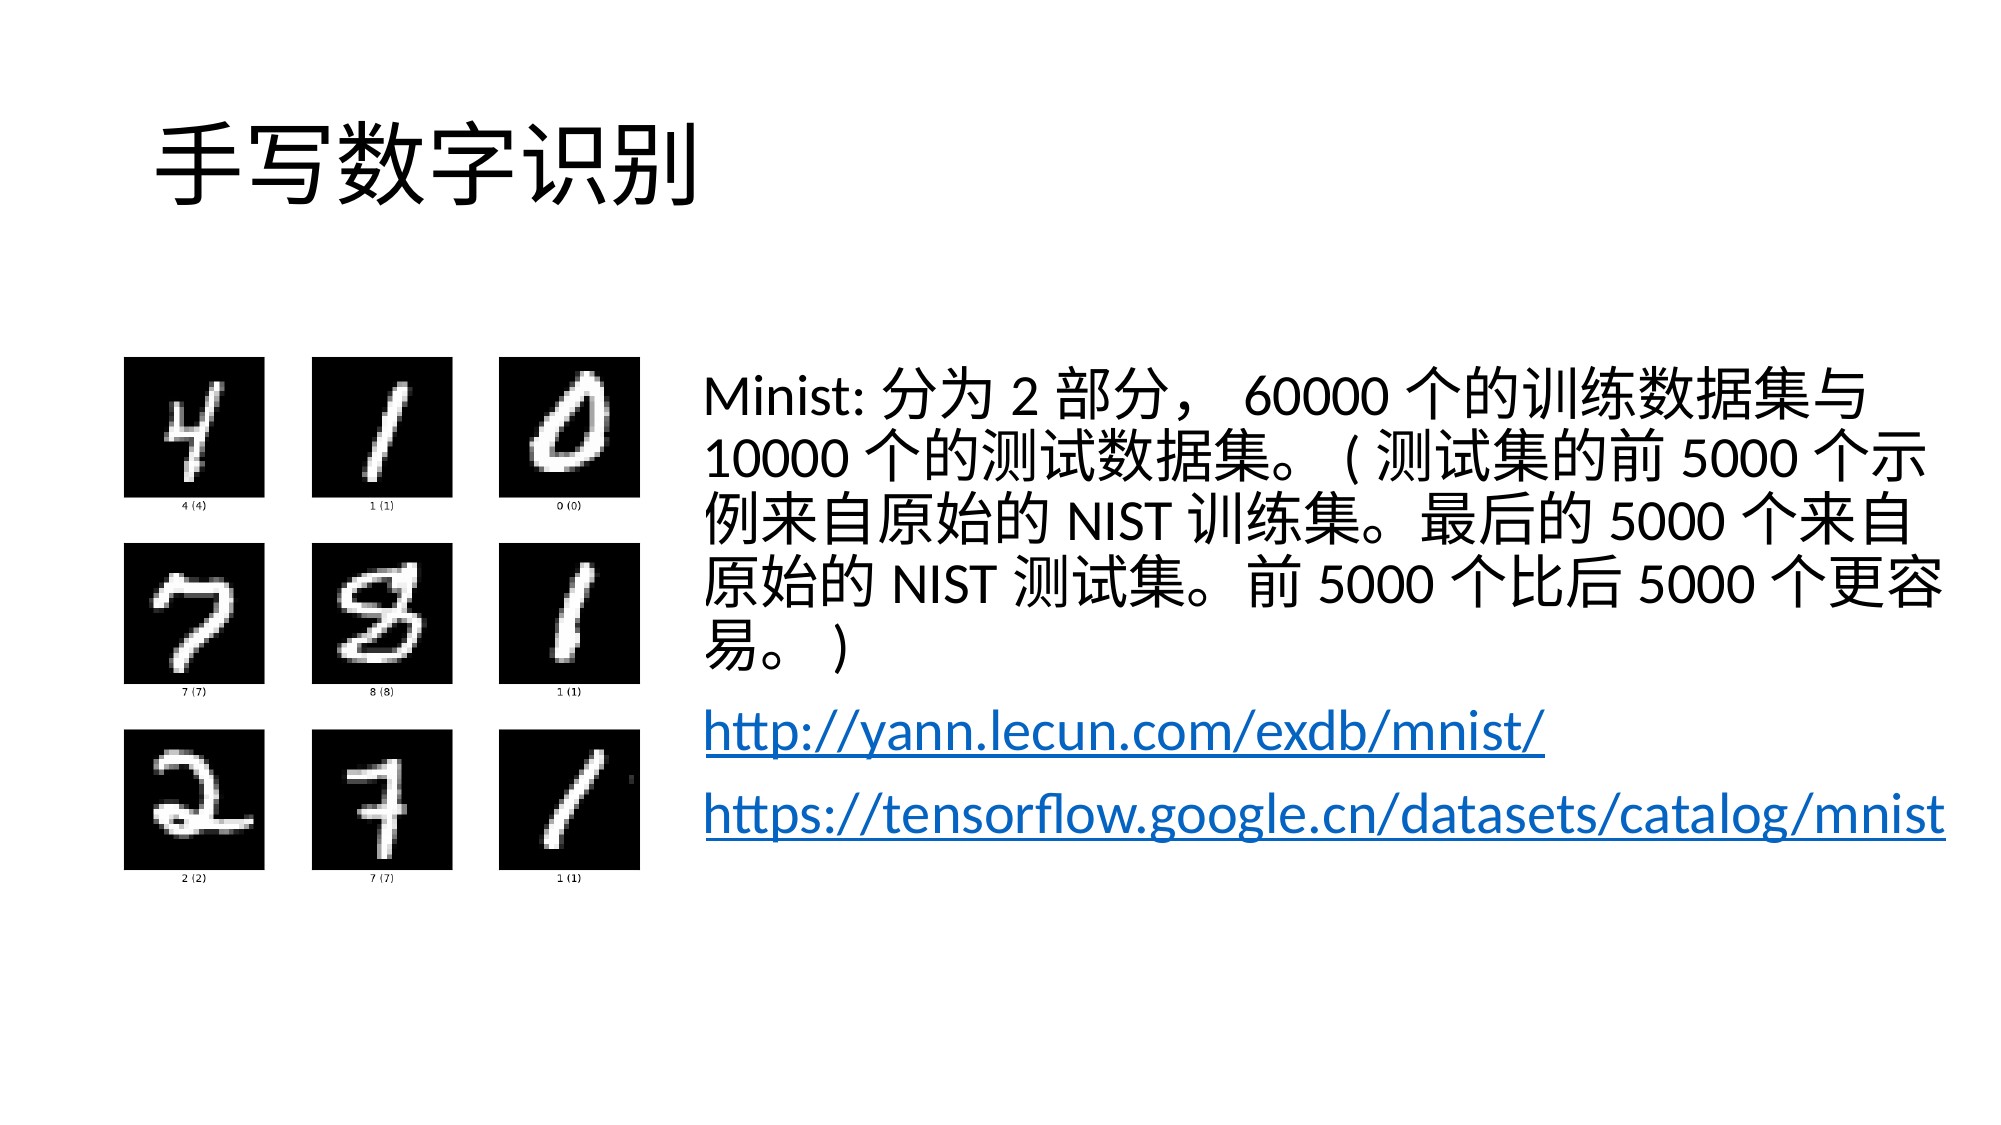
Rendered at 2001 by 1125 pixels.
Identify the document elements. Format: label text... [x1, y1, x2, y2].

title 手写数字识别 [137, 59, 1863, 278]
list Minist:分为2部分，60000个的训练数据集与10000个的测试数据集。(测试集的前5000个示例来自原始的NIST训练集。最后的5000个来自原始的NIST测试集。前5000个比后5000个更容易。) http://yann.lecun.com/exdb/mnist/ https://tensorflow.google.cn/datasets/catalog/mnist [706, 357, 1987, 893]
picture [40, 277, 706, 943]
